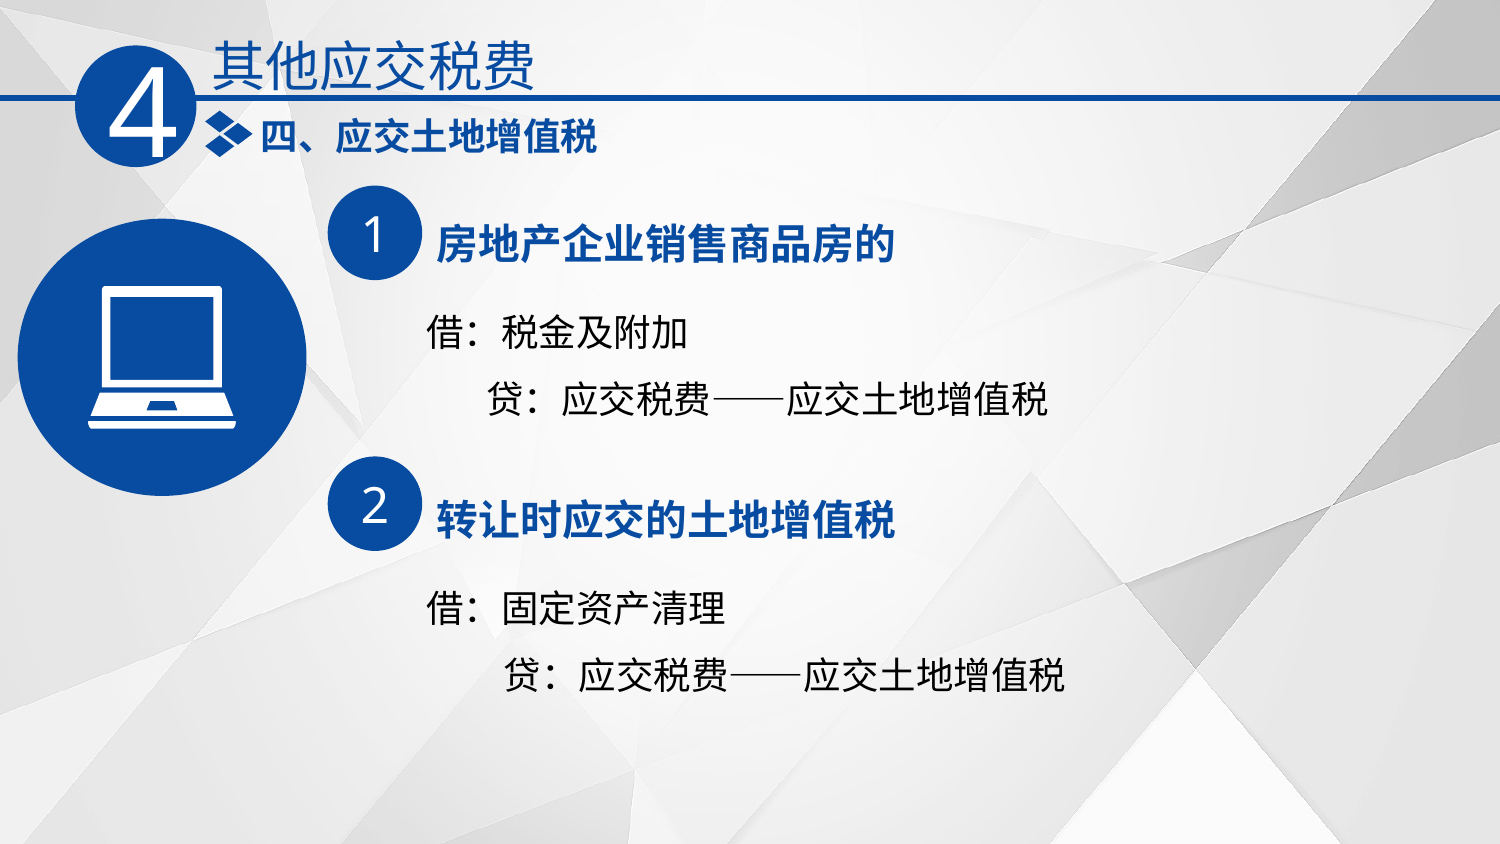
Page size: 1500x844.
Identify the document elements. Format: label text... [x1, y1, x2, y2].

text_box [205, 110, 235, 133]
text_box 房地产企业销售商品房的 [422, 185, 1500, 276]
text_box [17, 218, 307, 497]
text_box 借：税金及附加 贷：应交税费——应交土地增值税 [411, 279, 1459, 429]
text_box 四、应交土地增值税 [248, 107, 1396, 164]
picture [0, 0, 1500, 95]
text_box 其他应交税费 [198, 37, 697, 92]
text_box [205, 135, 235, 158]
text_box 4 [84, 45, 203, 97]
text_box 4 [84, 107, 203, 171]
picture [0, 101, 1500, 844]
text_box [75, 74, 84, 97]
text_box 2 [327, 456, 422, 551]
text_box 借：固定资产清理 贷：应交税费——应交土地增值税 [411, 554, 1459, 705]
text_box [223, 122, 248, 145]
text_box 1 [327, 185, 422, 281]
text_box 转让时应交的土地增值税 [422, 461, 1500, 551]
text_box [75, 107, 84, 138]
